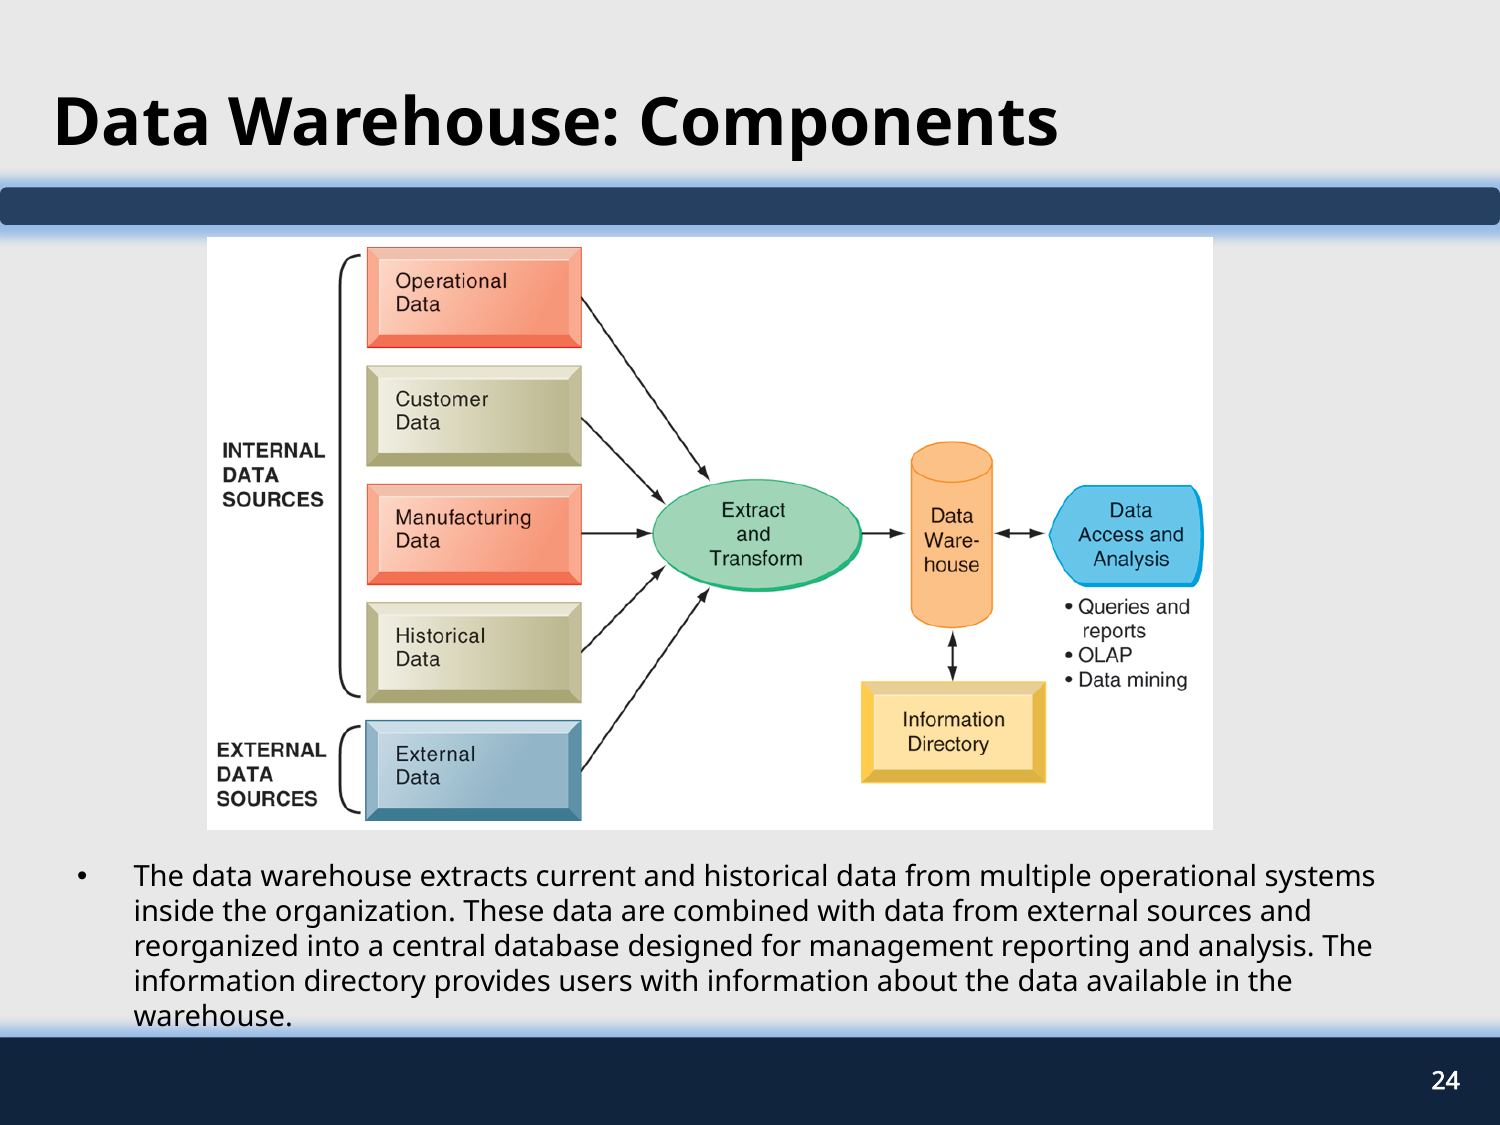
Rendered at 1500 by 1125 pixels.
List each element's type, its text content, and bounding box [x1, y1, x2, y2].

slide_number 24 [1412, 1050, 1475, 1113]
title Data Warehouse: Components [37, 62, 1338, 176]
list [206, 237, 1213, 830]
text_box The data warehouse extracts current and historical data from multiple operational systems inside the organization. These data are combined with data from external sources and reorganized into a central database designed for management reporting and analysis. The information directory provides users with information about the data available in the warehouse. [62, 849, 1425, 1013]
